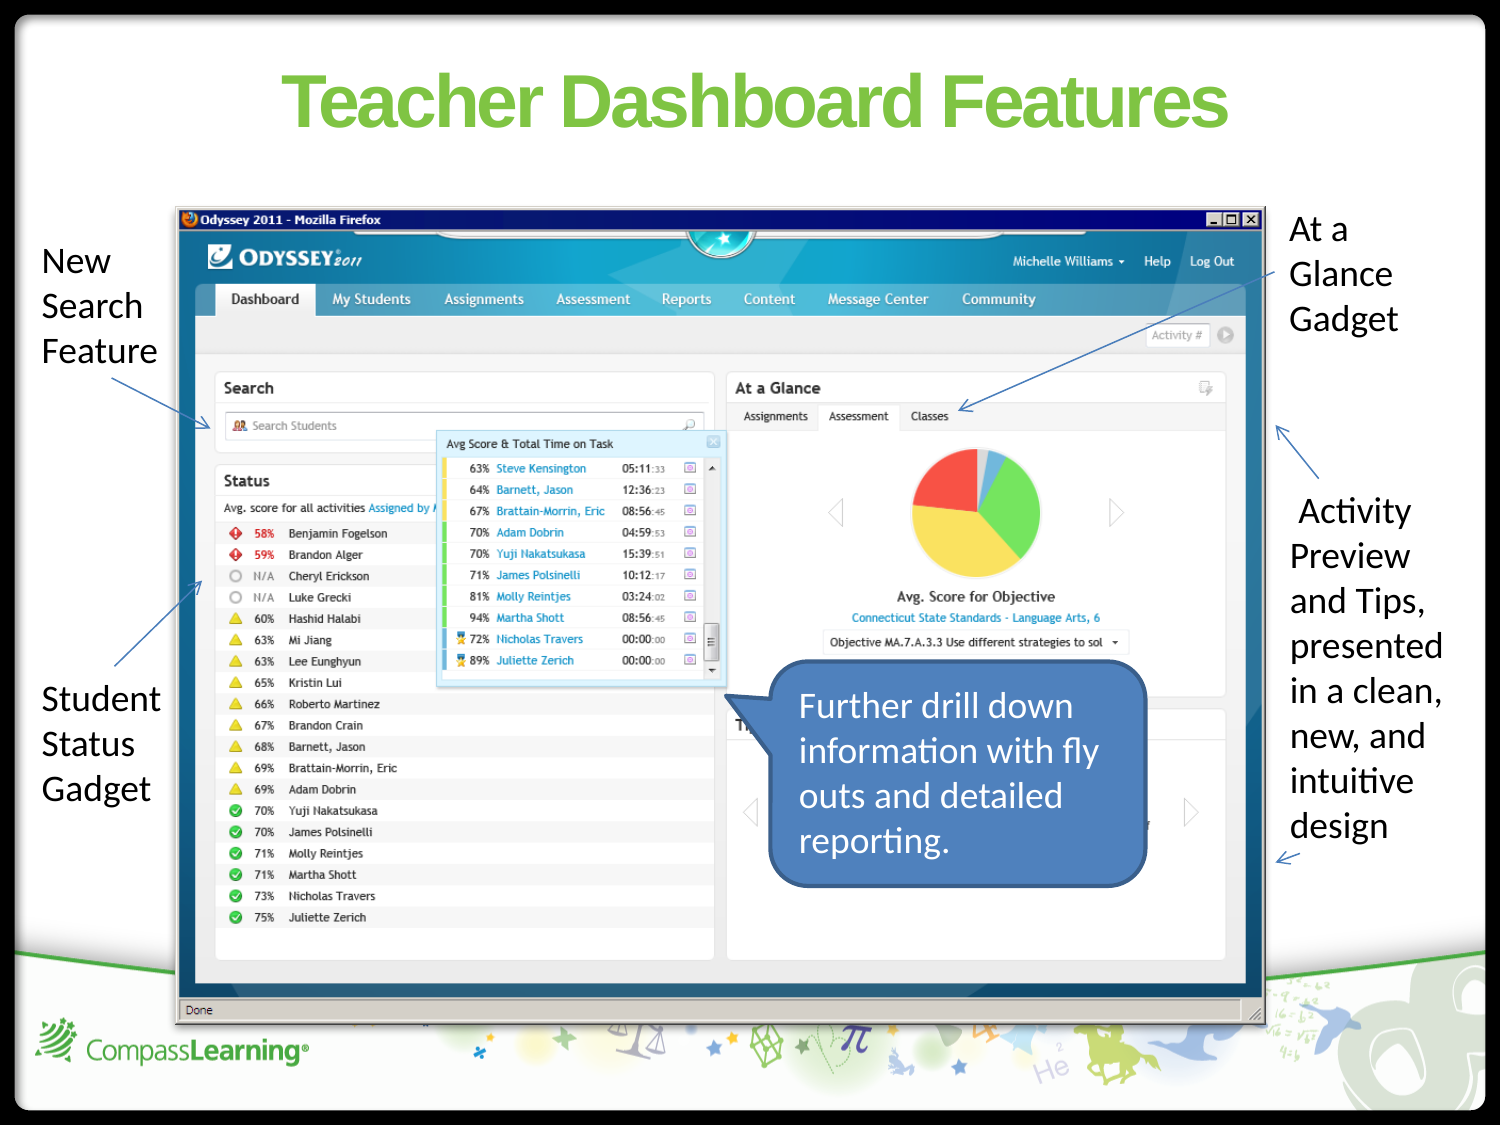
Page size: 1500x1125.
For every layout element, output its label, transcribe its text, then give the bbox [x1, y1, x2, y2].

picture [15, 206, 1485, 1110]
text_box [1275, 857, 1301, 863]
text_box At a Glance Gadget [1274, 196, 1463, 347]
text_box New Search Feature [26, 228, 170, 378]
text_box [114, 580, 203, 667]
text_box Student Status Gadget [26, 666, 170, 816]
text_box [1275, 424, 1319, 479]
title Teacher Dashboard Features [75, 45, 1438, 175]
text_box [111, 379, 211, 429]
text_box Activity Preview and Tips, presented in a clean, new, and intuitive design [1271, 478, 1475, 854]
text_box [957, 272, 1275, 412]
